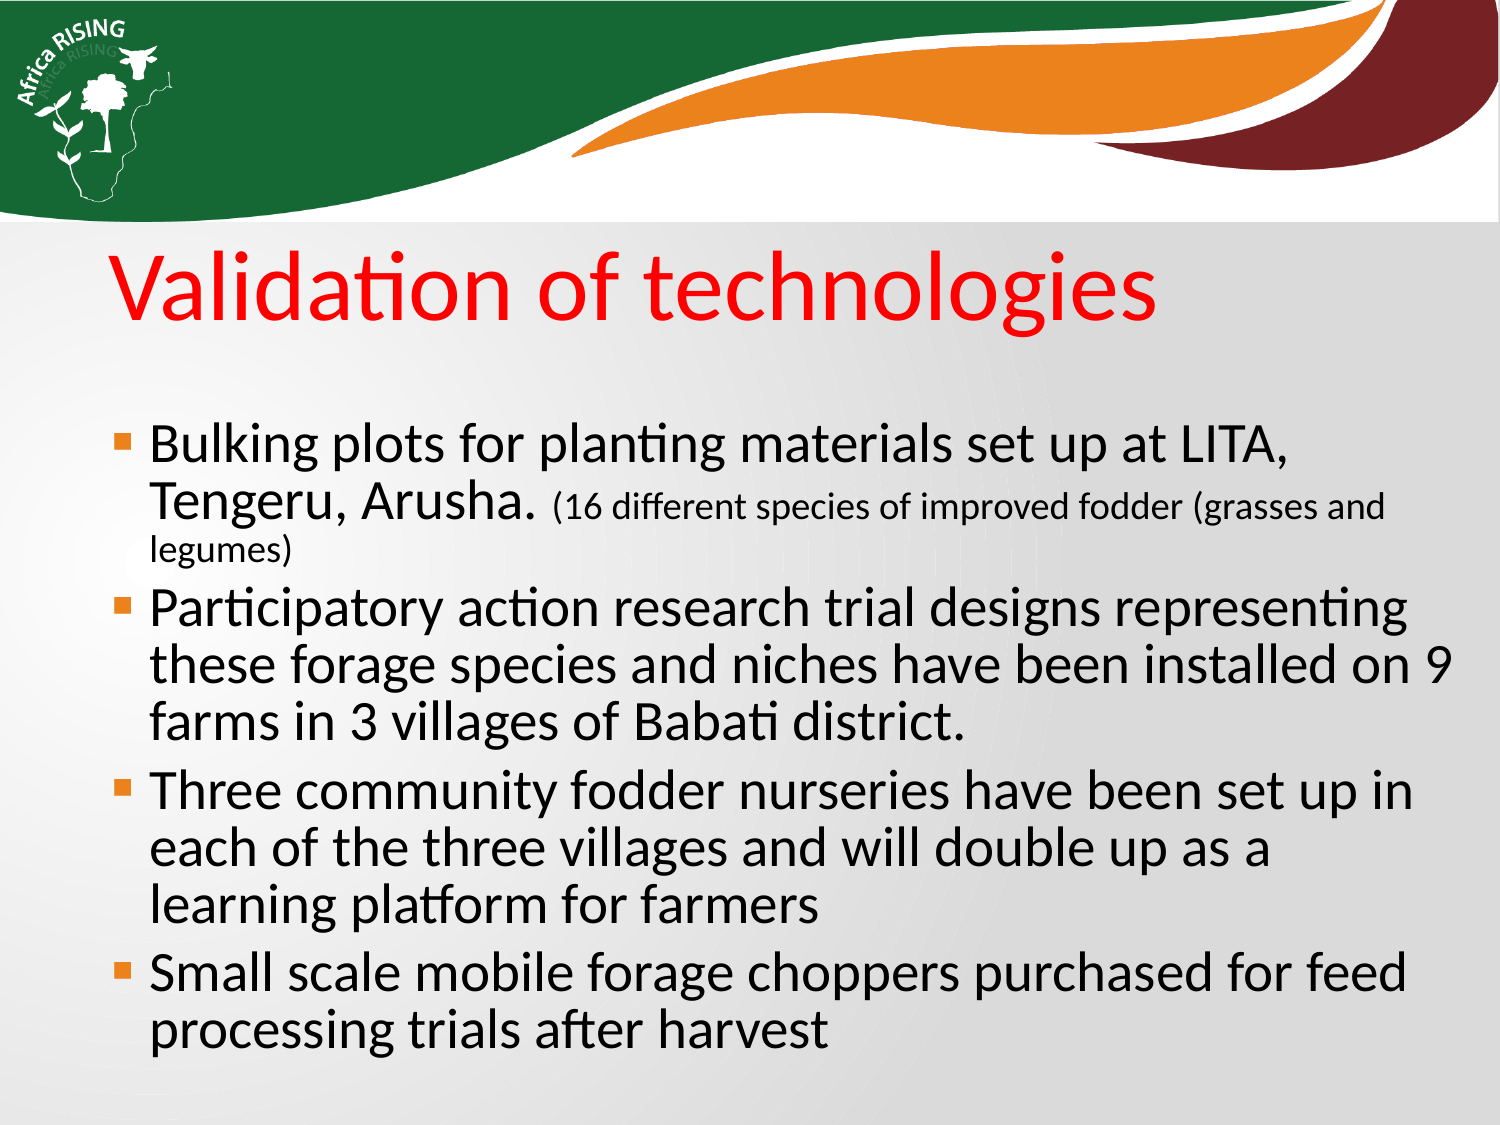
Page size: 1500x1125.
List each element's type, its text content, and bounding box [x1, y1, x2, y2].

list Validation of technologies [75, 212, 1459, 400]
picture [0, 0, 1499, 222]
list Bulking plots for planting materials set up at LITA, Tengeru, Arusha. (16 different species of improved fodder (grasses and legumes) Participatory action research trial designs representing these forage species and niches have been installed on 9 farms in 3 villages of Babati district. Three community fodder nurseries have been set up in each of the three villages and will double up as a learning platform for farmers Small scale mobile forage choppers purchased for feed processing trials after harvest [75, 412, 1471, 1075]
